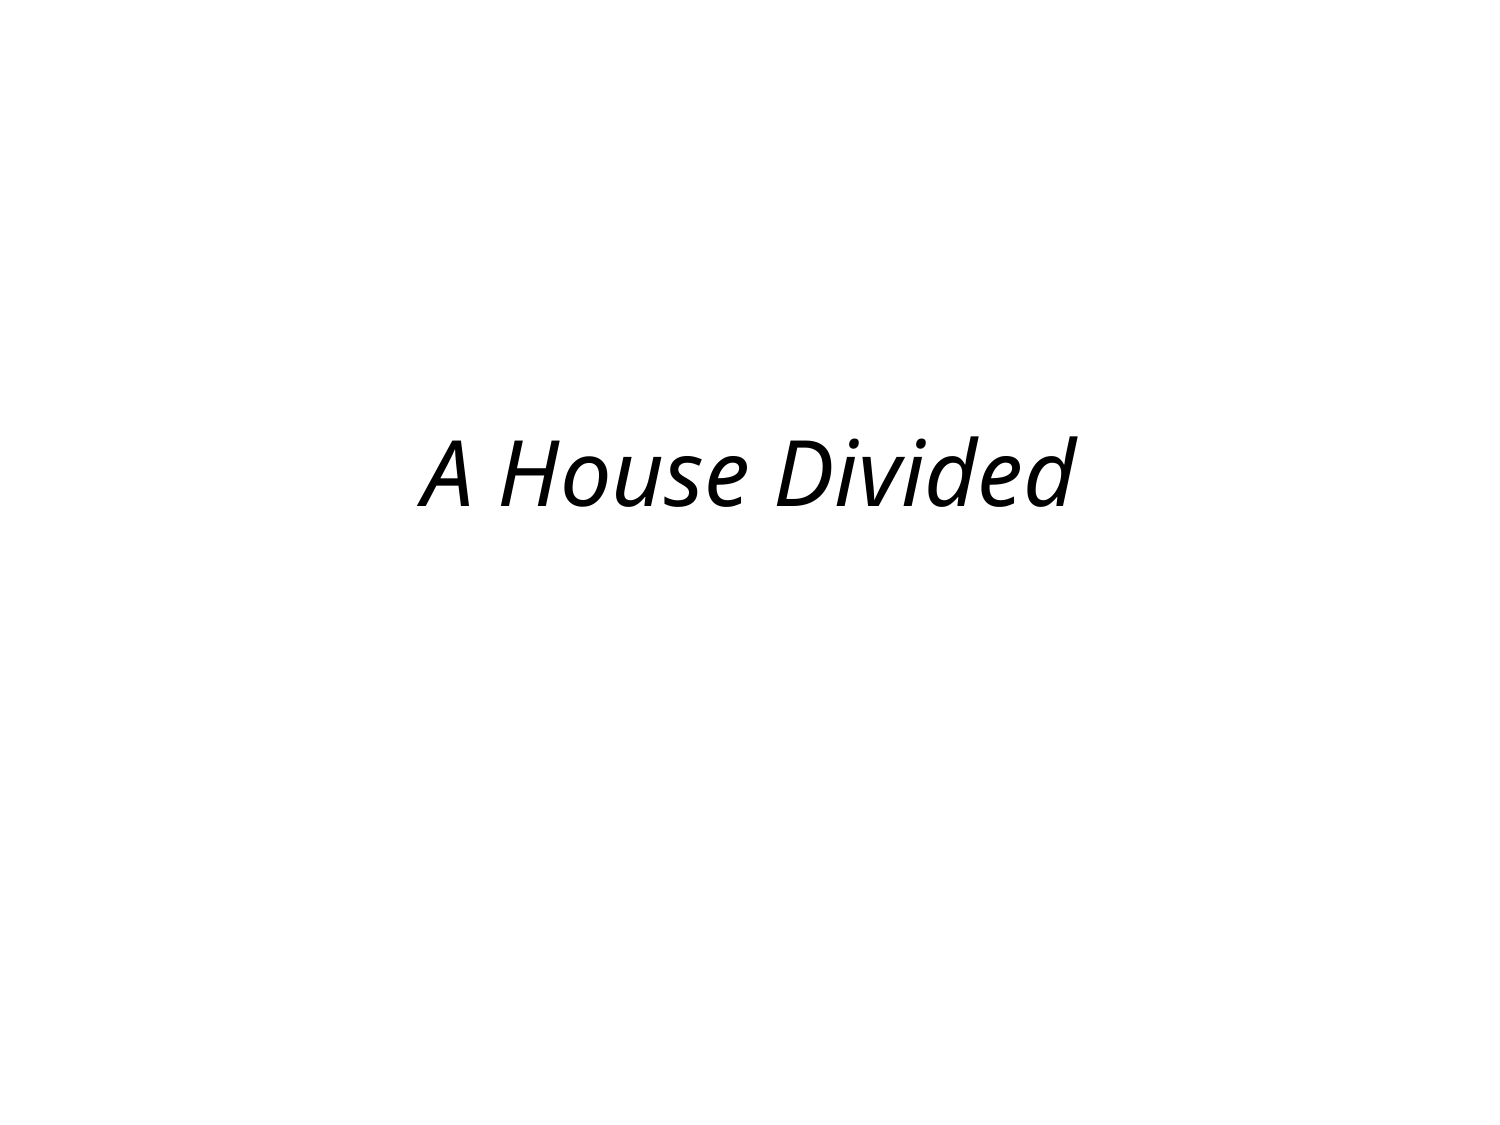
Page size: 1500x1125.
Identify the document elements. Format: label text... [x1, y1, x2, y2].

title A House Divided [112, 349, 1388, 591]
